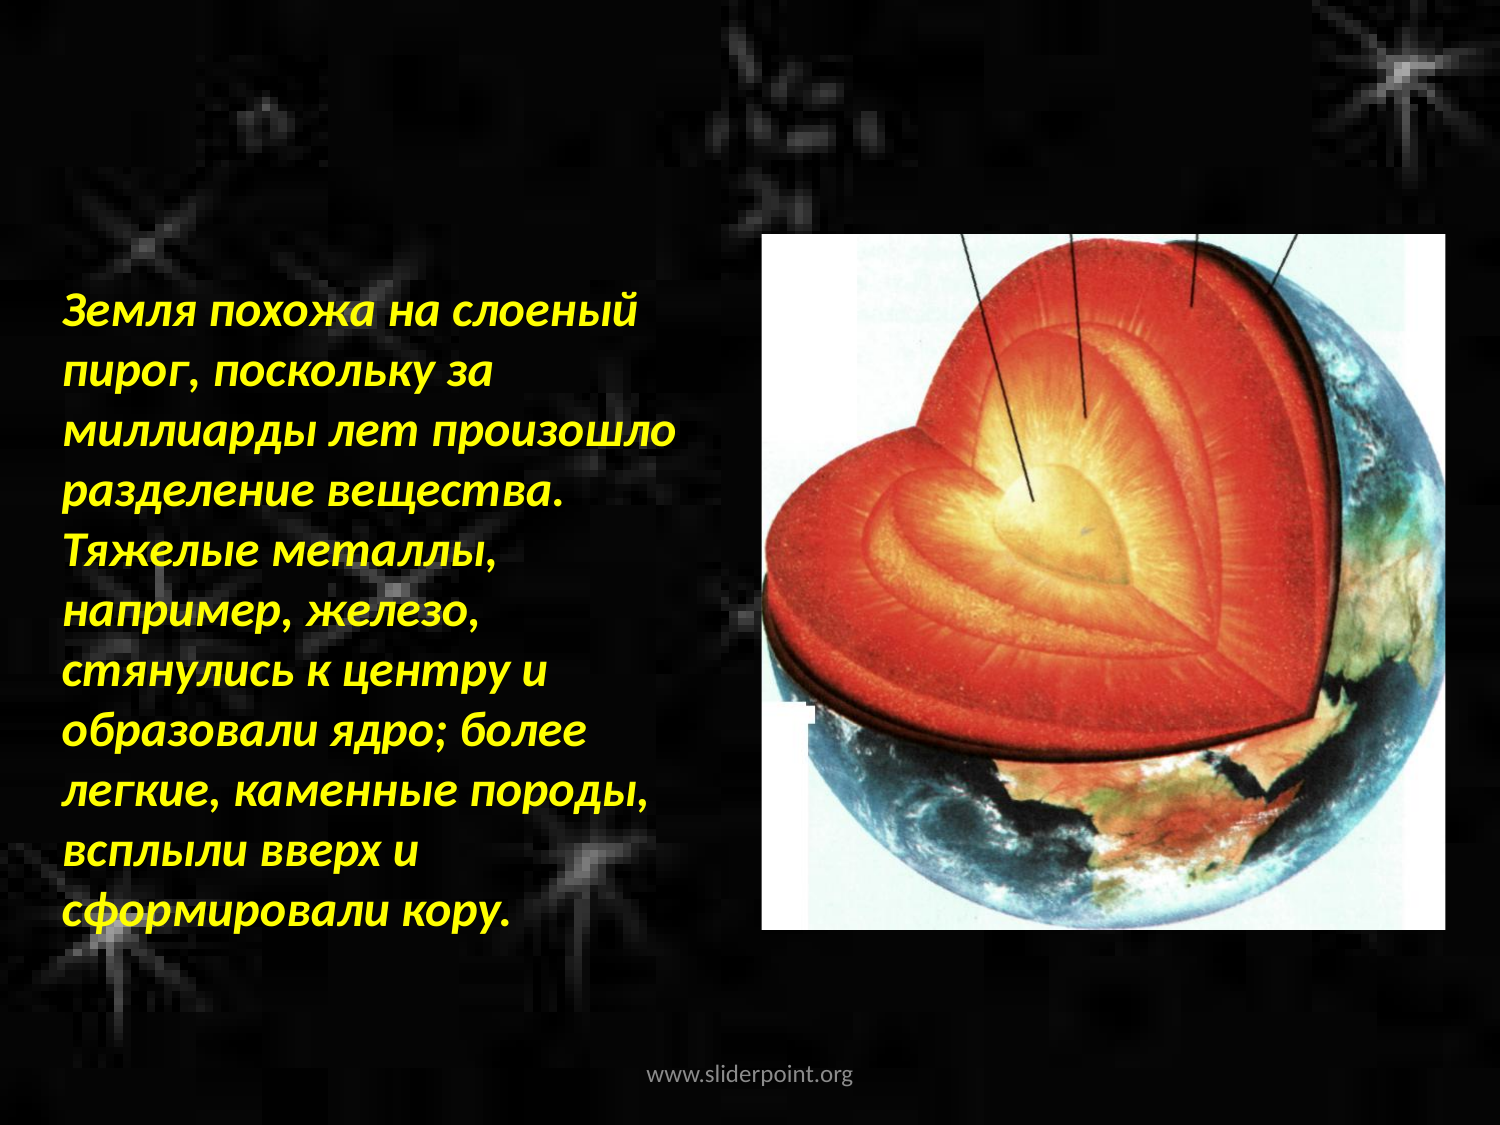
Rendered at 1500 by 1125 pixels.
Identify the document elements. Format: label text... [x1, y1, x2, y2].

picture [0, 0, 1500, 1125]
footer www.sliderpoint.org [512, 1042, 988, 1103]
text_box Земля похожа на слоеный пирог, поскольку за миллиарды лет произошло разделение вещества. Тяжелые металлы, например, железо, стянулись к центру и образовали ядро; более легкие, каменные породы, всплыли вверх и сформировали кору. [46, 269, 715, 1035]
